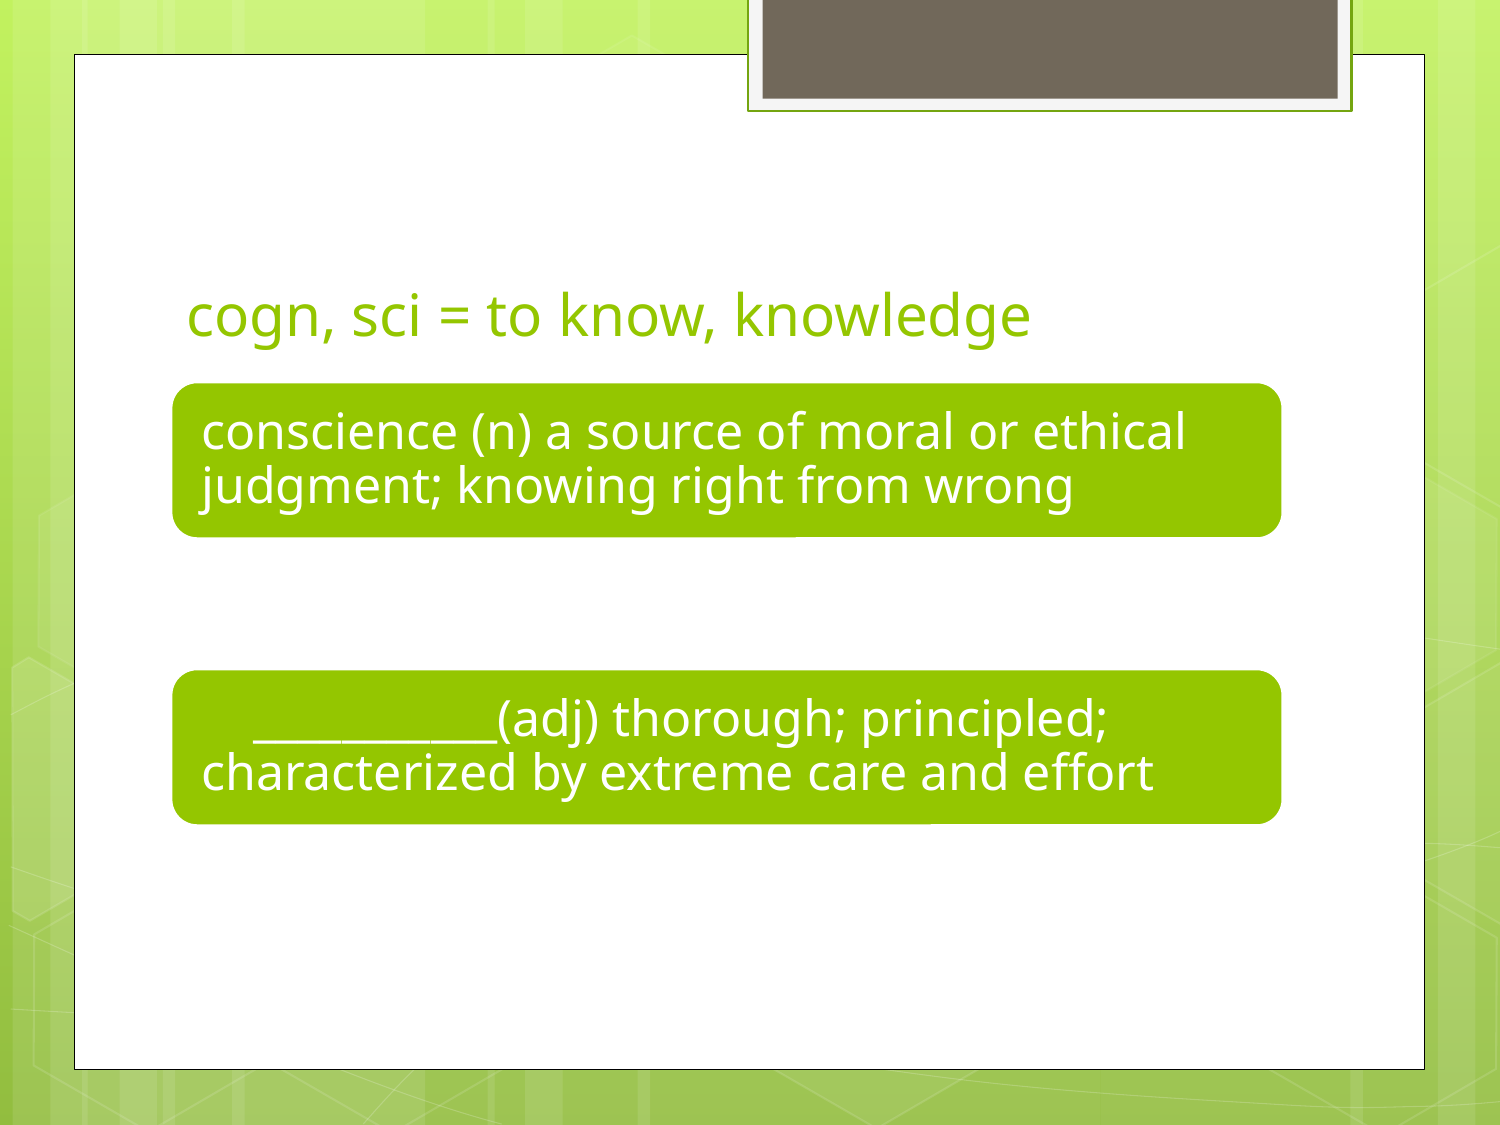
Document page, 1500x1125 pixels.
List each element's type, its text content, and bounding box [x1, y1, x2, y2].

title cogn, sci = to know, knowledge [171, 168, 1324, 357]
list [170, 380, 1284, 957]
